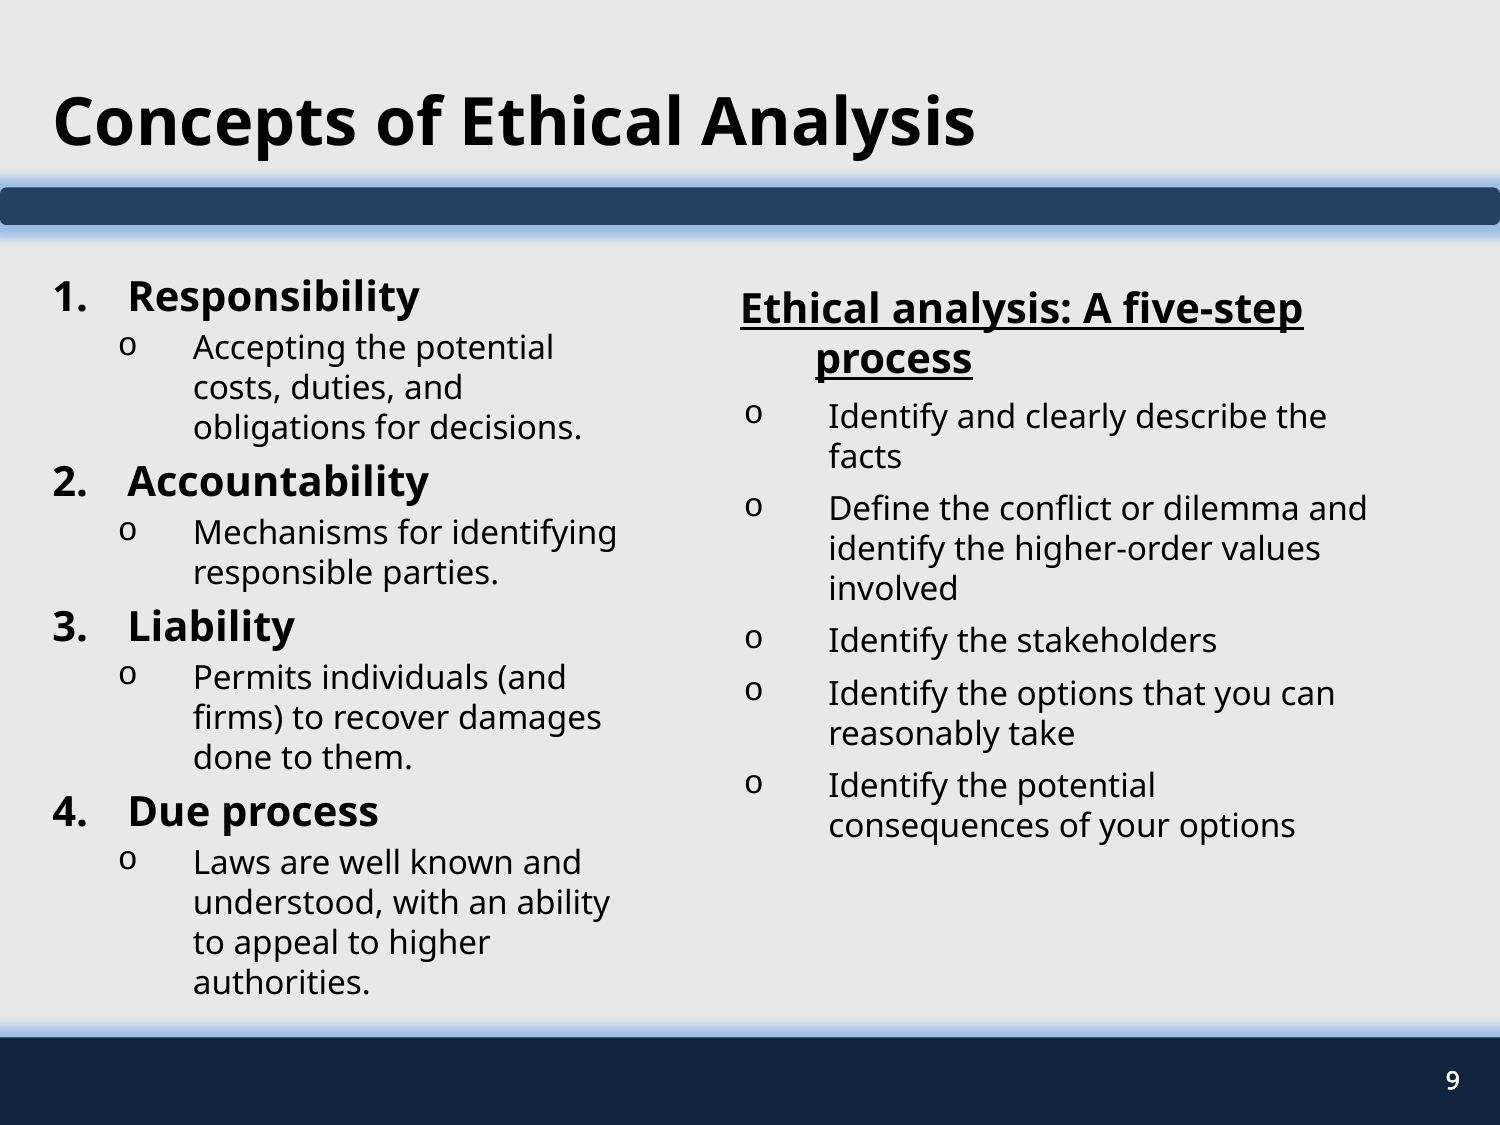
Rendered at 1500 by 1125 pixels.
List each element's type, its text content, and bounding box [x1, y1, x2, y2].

list Responsibility Accepting the potential costs, duties, and obligations for decisions. Accountability Mechanisms for identifying responsible parties. Liability Permits individuals (and firms) to recover damages done to them. Due process Laws are well known and understood, with an ability to appeal to higher authorities. [37, 262, 650, 1013]
text_box Ethical analysis: A five-step process Identify and clearly describe the facts Define the conflict or dilemma and identify the higher-order values involved Identify the stakeholders Identify the options that you can reasonably take Identify the potential consequences of your options [724, 274, 1388, 950]
slide_number 9 [1412, 1050, 1475, 1113]
title Concepts of Ethical Analysis [37, 62, 1338, 176]
